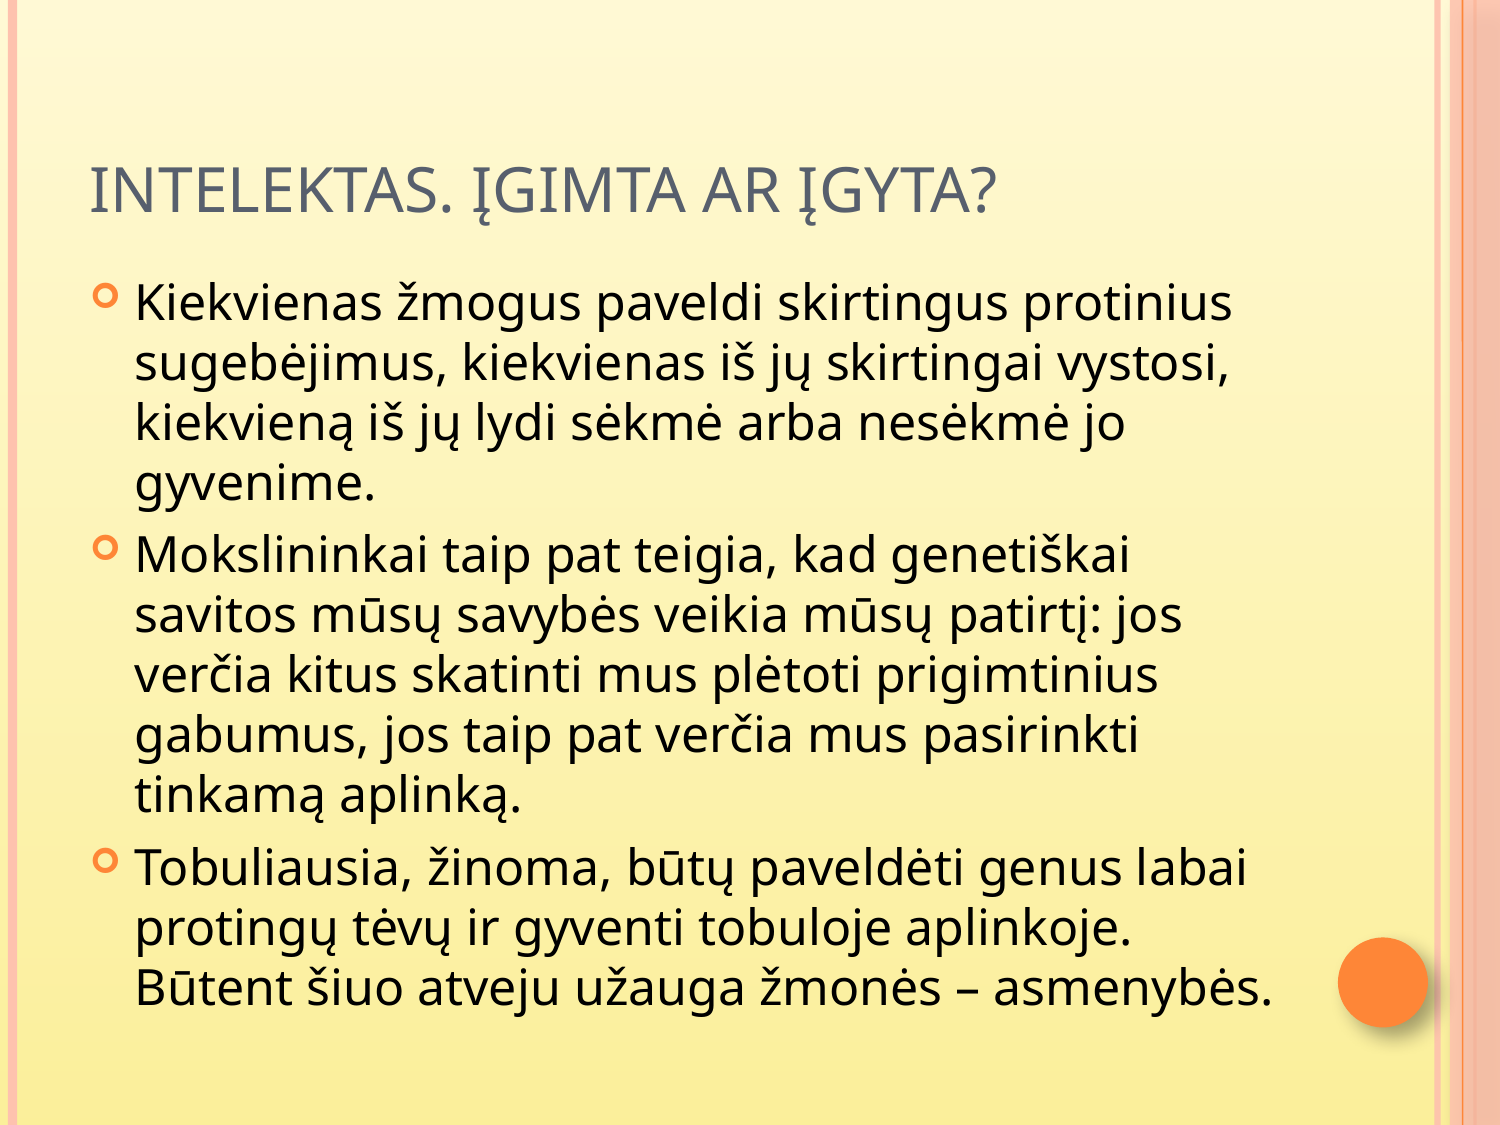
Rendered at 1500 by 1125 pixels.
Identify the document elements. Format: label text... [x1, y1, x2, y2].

list Kiekvienas žmogus paveldi skirtingus protinius sugebėjimus, kiekvienas iš jų skirtingai vystosi, kiekvieną iš jų lydi sėkmė arba nesėkmė jo gyvenime. Mokslininkai taip pat teigia, kad genetiškai savitos mūsų savybės veikia mūsų patirtį: jos verčia kitus skatinti mus plėtoti prigimtinius gabumus, jos taip pat verčia mus pasirinkti tinkamą aplinką. Tobuliausia, žinoma, būtų paveldėti genus labai protingų tėvų ir gyventi tobuloje aplinkoje. Būtent šiuo atveju užauga žmonės – asmenybės. [75, 262, 1300, 1062]
title Intelektas. Įgimta ar įgyta? [75, 45, 1300, 233]
